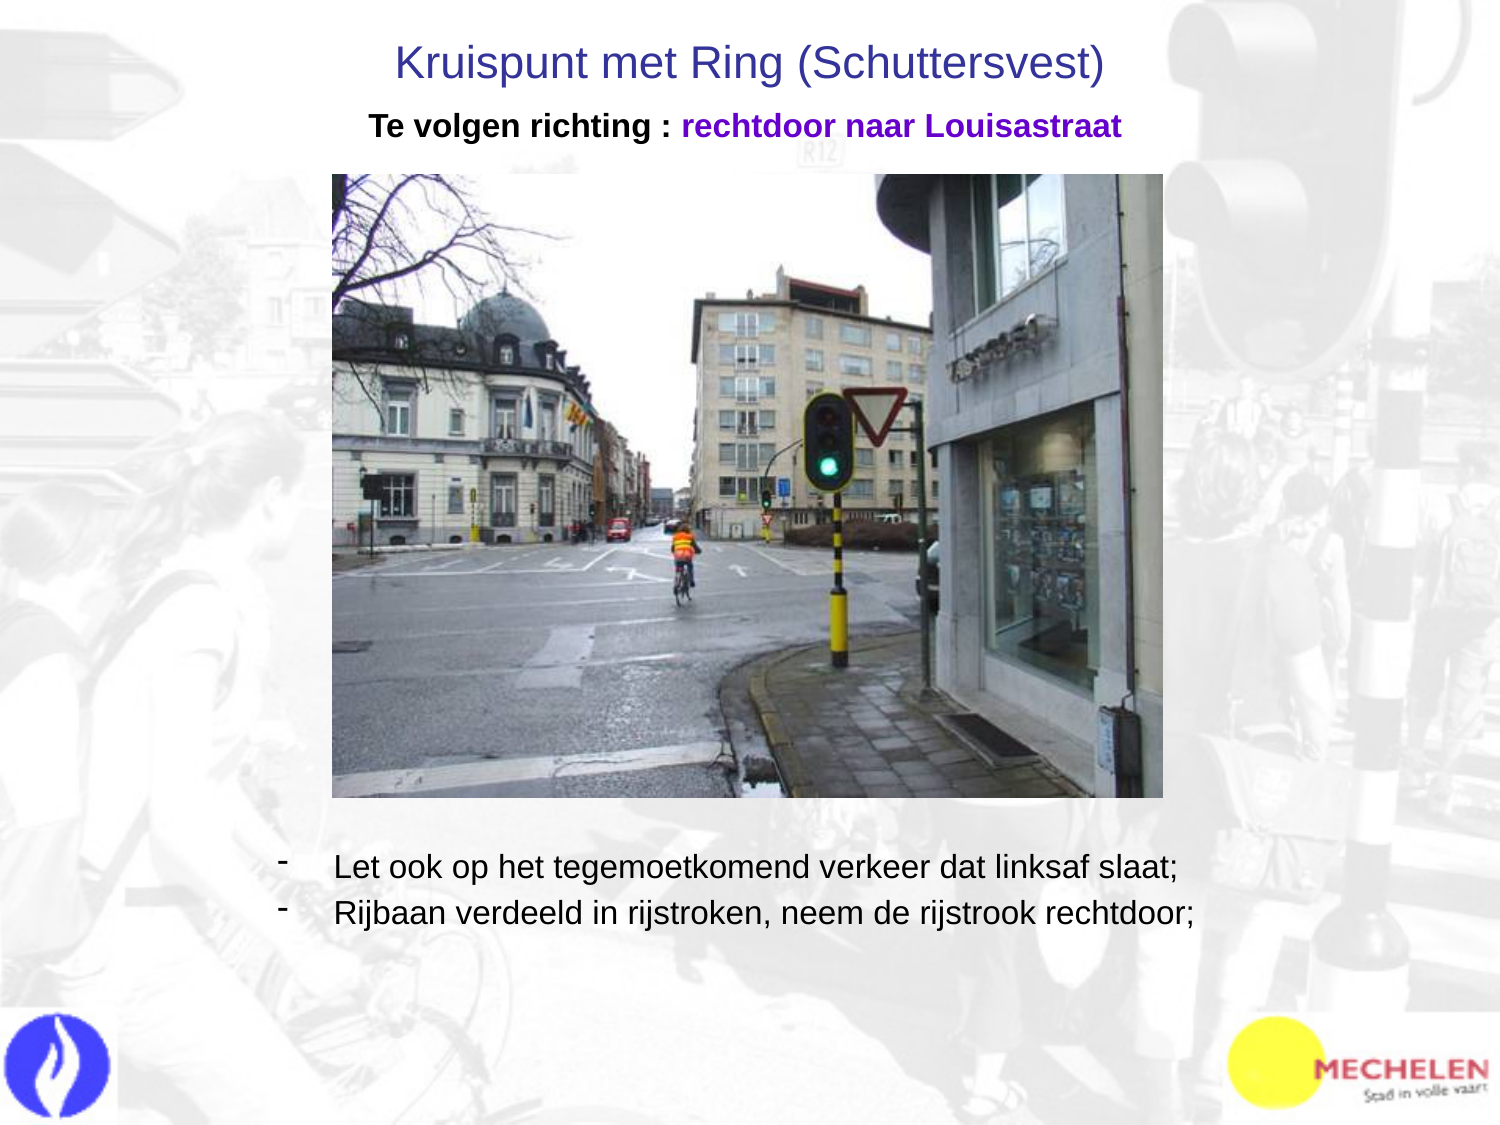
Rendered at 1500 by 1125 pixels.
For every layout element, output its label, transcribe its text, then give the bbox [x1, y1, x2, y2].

picture [0, 0, 1500, 1125]
text_box Let ook op het tegemoetkomend verkeer dat linksaf slaat; Rijbaan verdeeld in rijstroken, neem de rijstrook rechtdoor; [262, 837, 1313, 1000]
text_box Kruispunt met Ring (Schuttersvest) Te volgen richting : rechtdoor naar Louisastraat [237, 24, 1263, 152]
